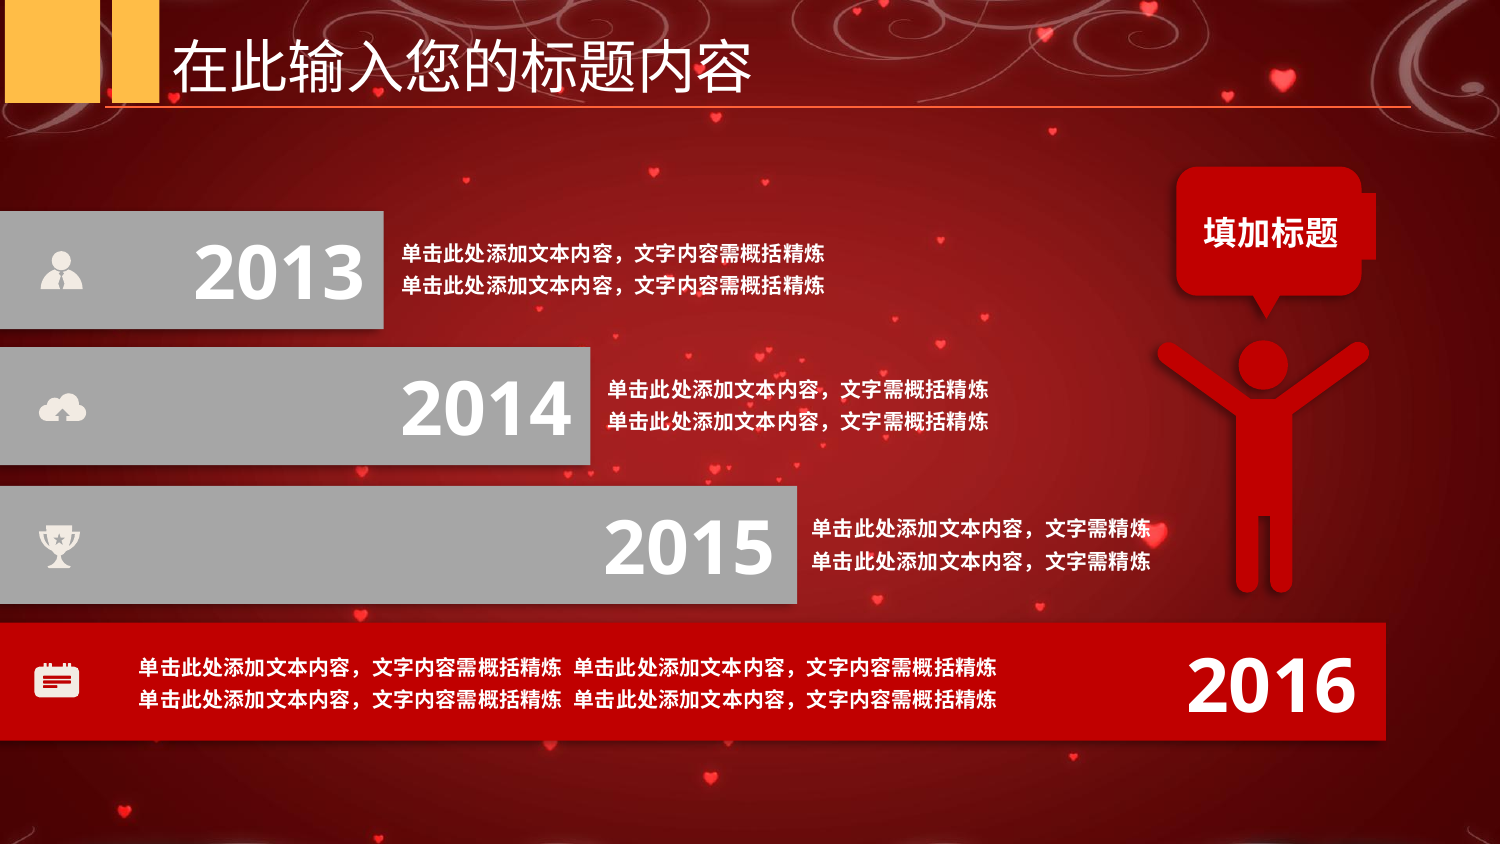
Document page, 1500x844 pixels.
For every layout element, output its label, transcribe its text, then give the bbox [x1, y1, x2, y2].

text_box 单击此处添加文本内容，文字需精炼 单击此处添加文本内容，文字需精炼 [803, 501, 1223, 581]
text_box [0, 622, 1387, 741]
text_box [0, 210, 389, 330]
text_box [1155, 339, 1372, 595]
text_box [0, 485, 799, 605]
picture [0, 0, 1500, 844]
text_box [0, 346, 596, 466]
text_box 在此输入您的标题内容 [156, 22, 793, 108]
text_box 单击此处添加文本内容，文字需概括精炼 单击此处添加文本内容，文字需概括精炼 [599, 361, 1081, 442]
text_box [1236, 338, 1291, 392]
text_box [1175, 166, 1377, 320]
text_box 单击此处添加文本内容，文字内容需概括精炼 单击此处添加文本内容，文字内容需概括精炼 [393, 225, 868, 306]
